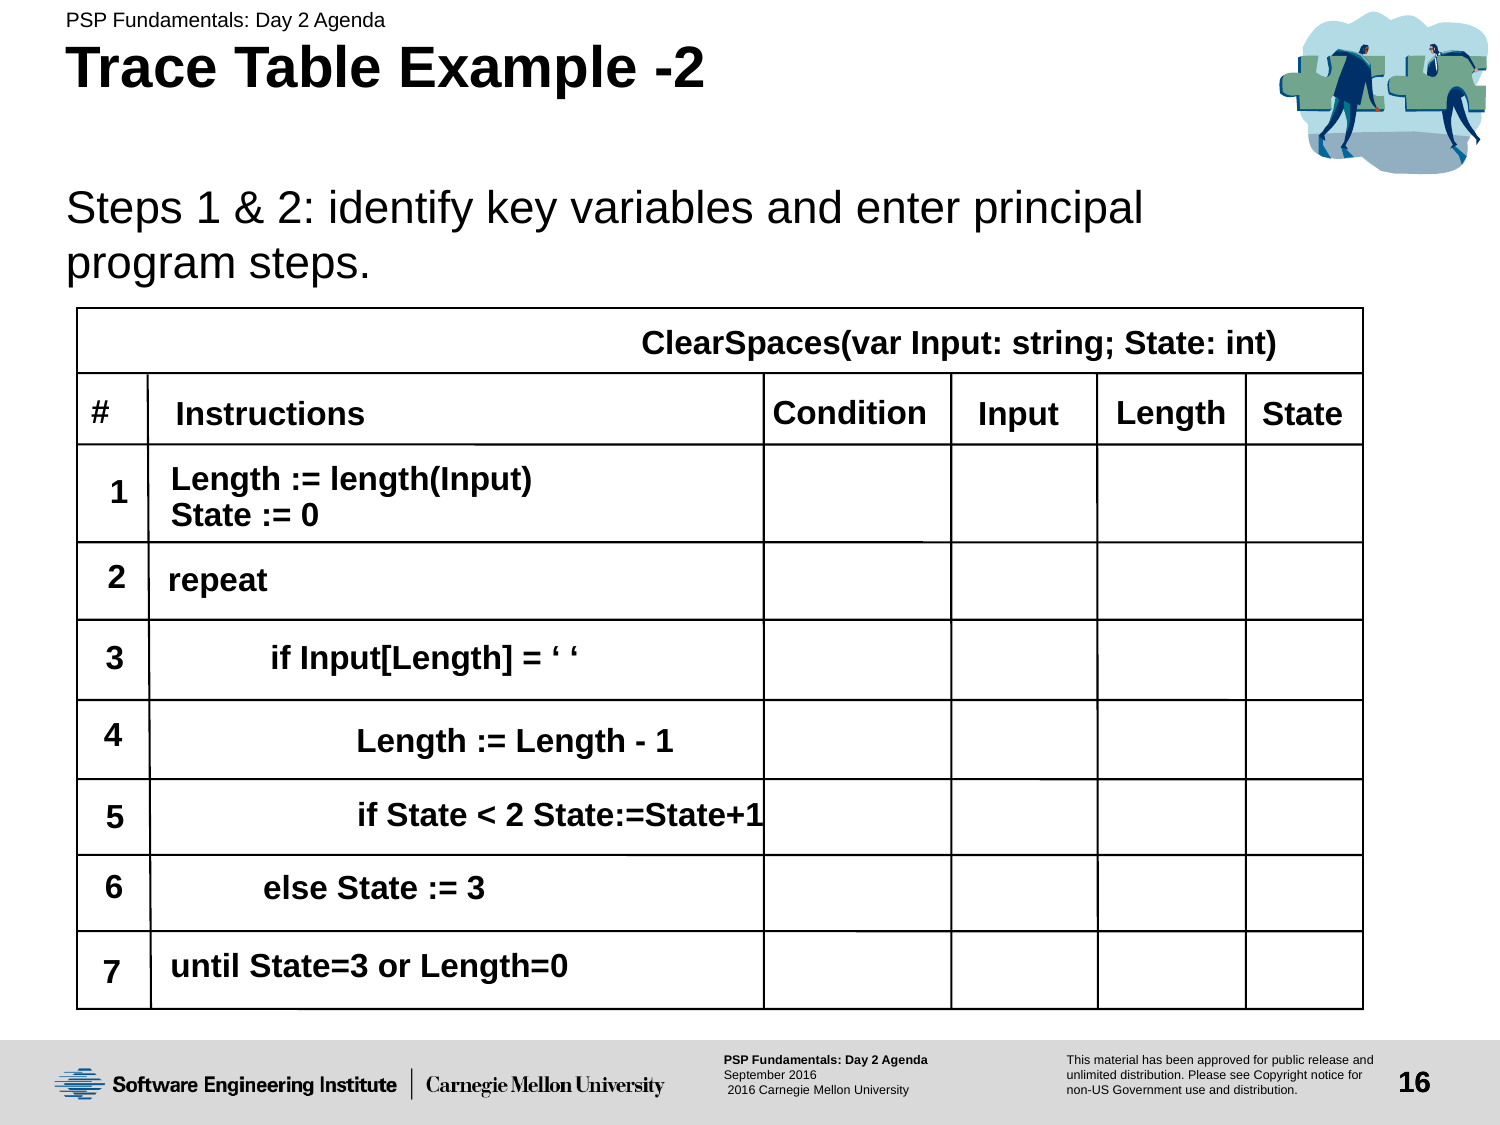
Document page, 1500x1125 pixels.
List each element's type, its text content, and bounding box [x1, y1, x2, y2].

picture [46, 1061, 673, 1104]
picture [1277, 11, 1489, 177]
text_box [75, 307, 1364, 1010]
title Trace Table Example -2 [65, 37, 1277, 148]
list Steps 1 & 2: identify key variables and enter principal program steps. [65, 177, 1431, 1000]
